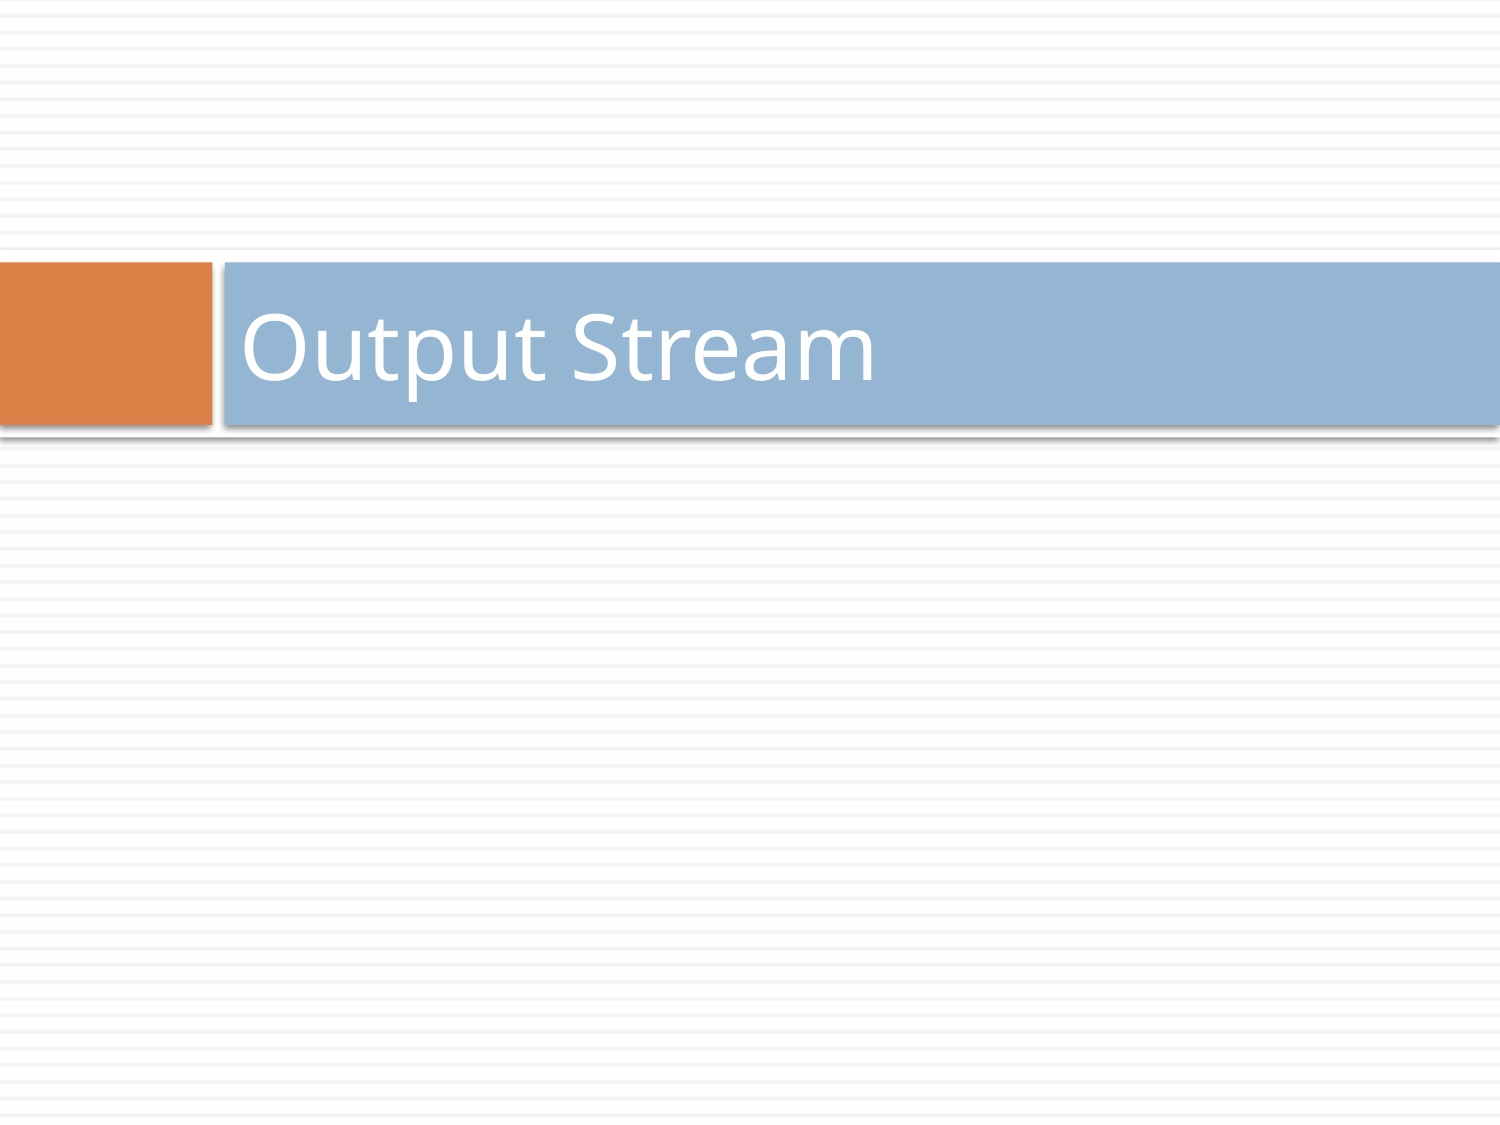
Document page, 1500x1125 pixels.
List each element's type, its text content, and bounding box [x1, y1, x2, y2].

title Output Stream [225, 262, 1475, 425]
